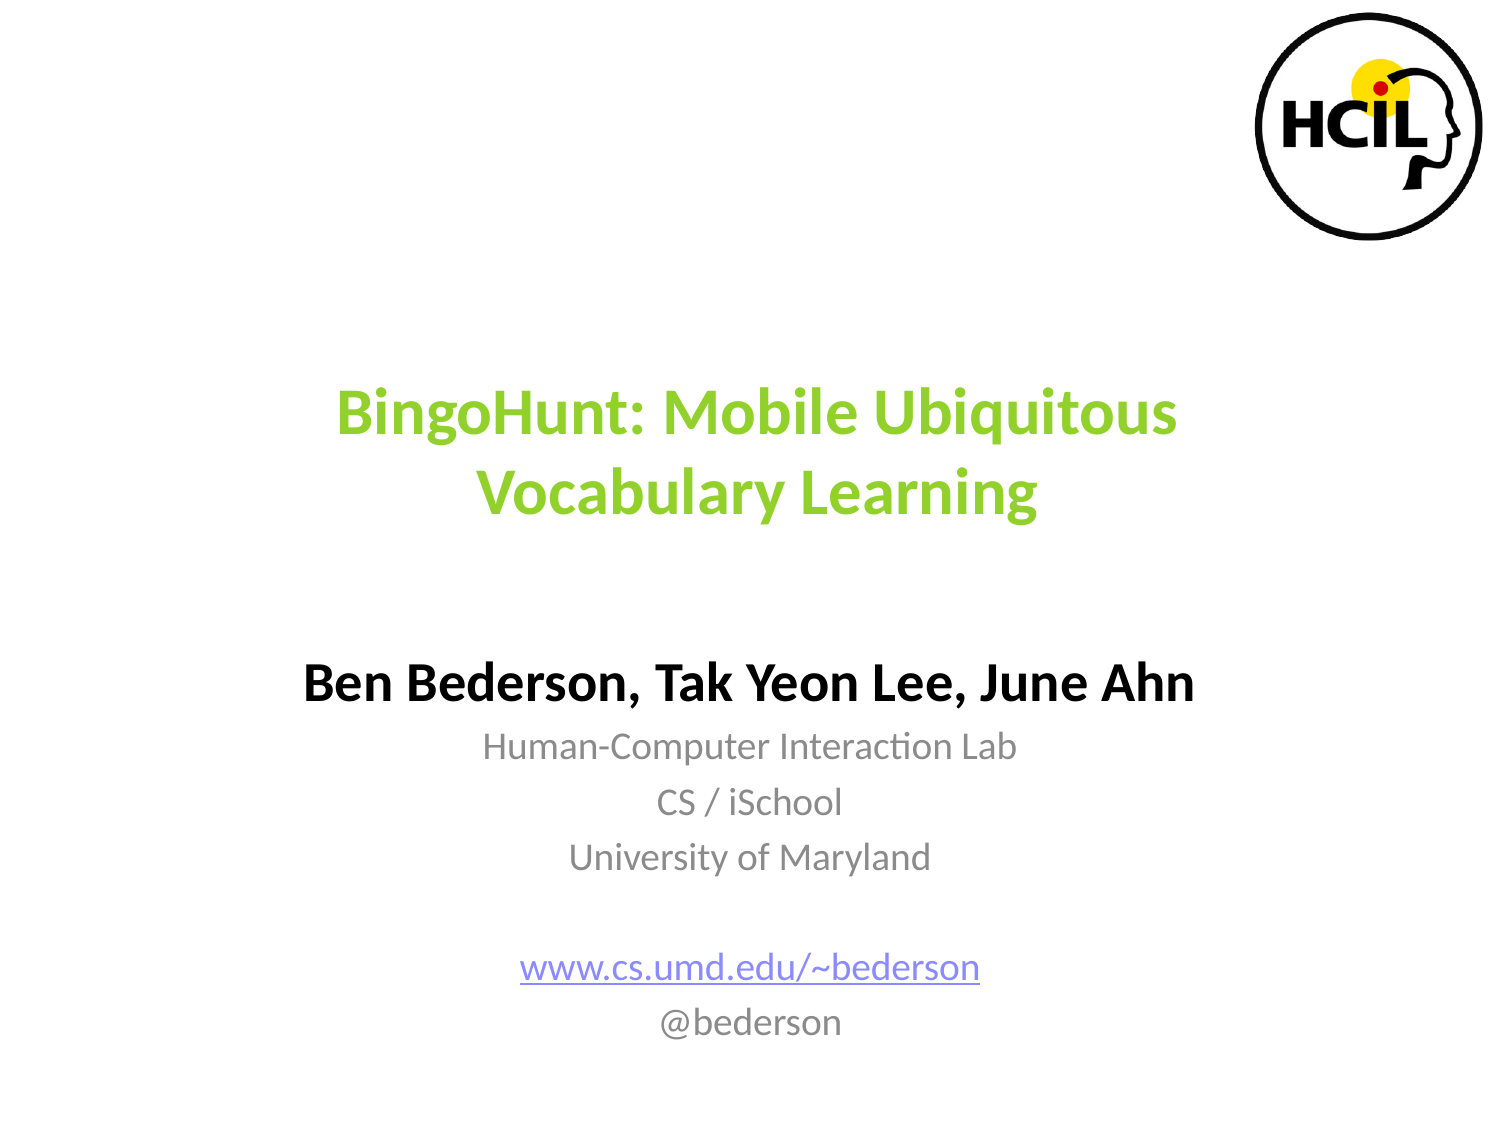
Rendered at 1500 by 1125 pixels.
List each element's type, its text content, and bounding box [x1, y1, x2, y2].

picture [1254, 12, 1484, 241]
subtitle Ben Bederson, Tak Yeon Lee, June Ahn Human-Computer Interaction Lab CS / iSchool University of Maryland www.cs.umd.edu/~bederson @bederson [225, 637, 1275, 1056]
text_box BingoHunt: Mobile Ubiquitous Vocabulary Learning [311, 360, 1204, 535]
